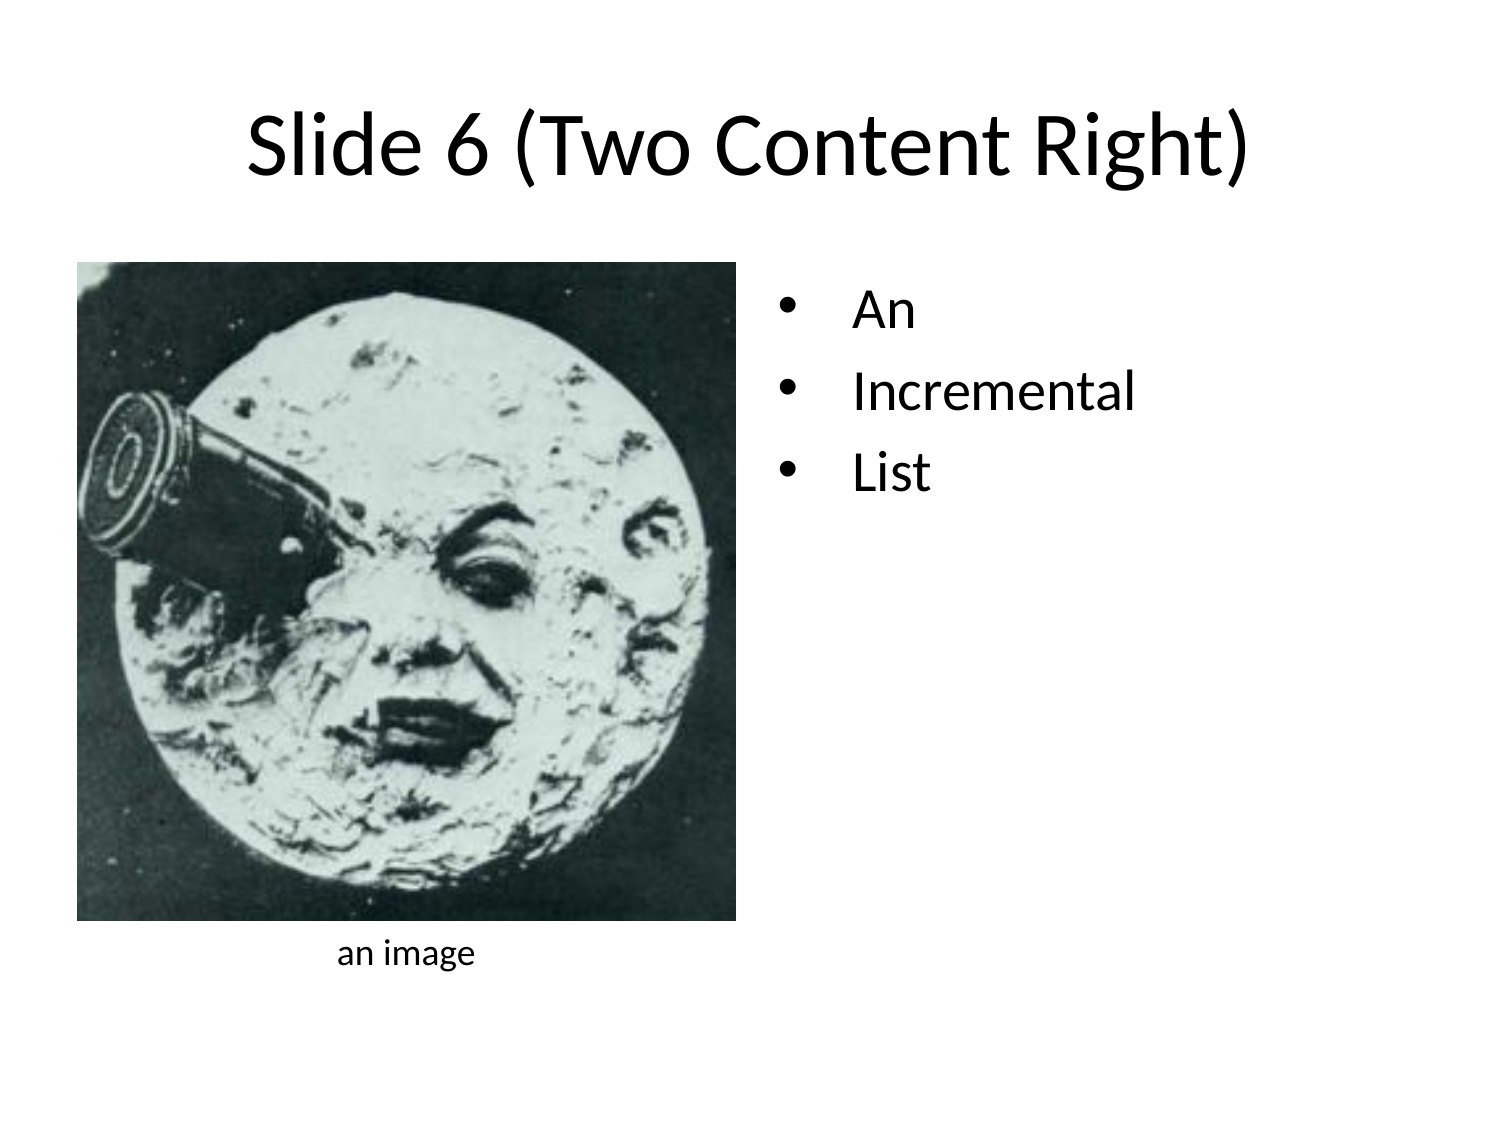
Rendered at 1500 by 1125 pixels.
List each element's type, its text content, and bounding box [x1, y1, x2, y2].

list An Incremental List [762, 262, 1425, 1005]
text_box an image [74, 928, 738, 1005]
title Slide 6 (Two Content Right) [75, 45, 1425, 233]
picture [76, 262, 736, 921]
